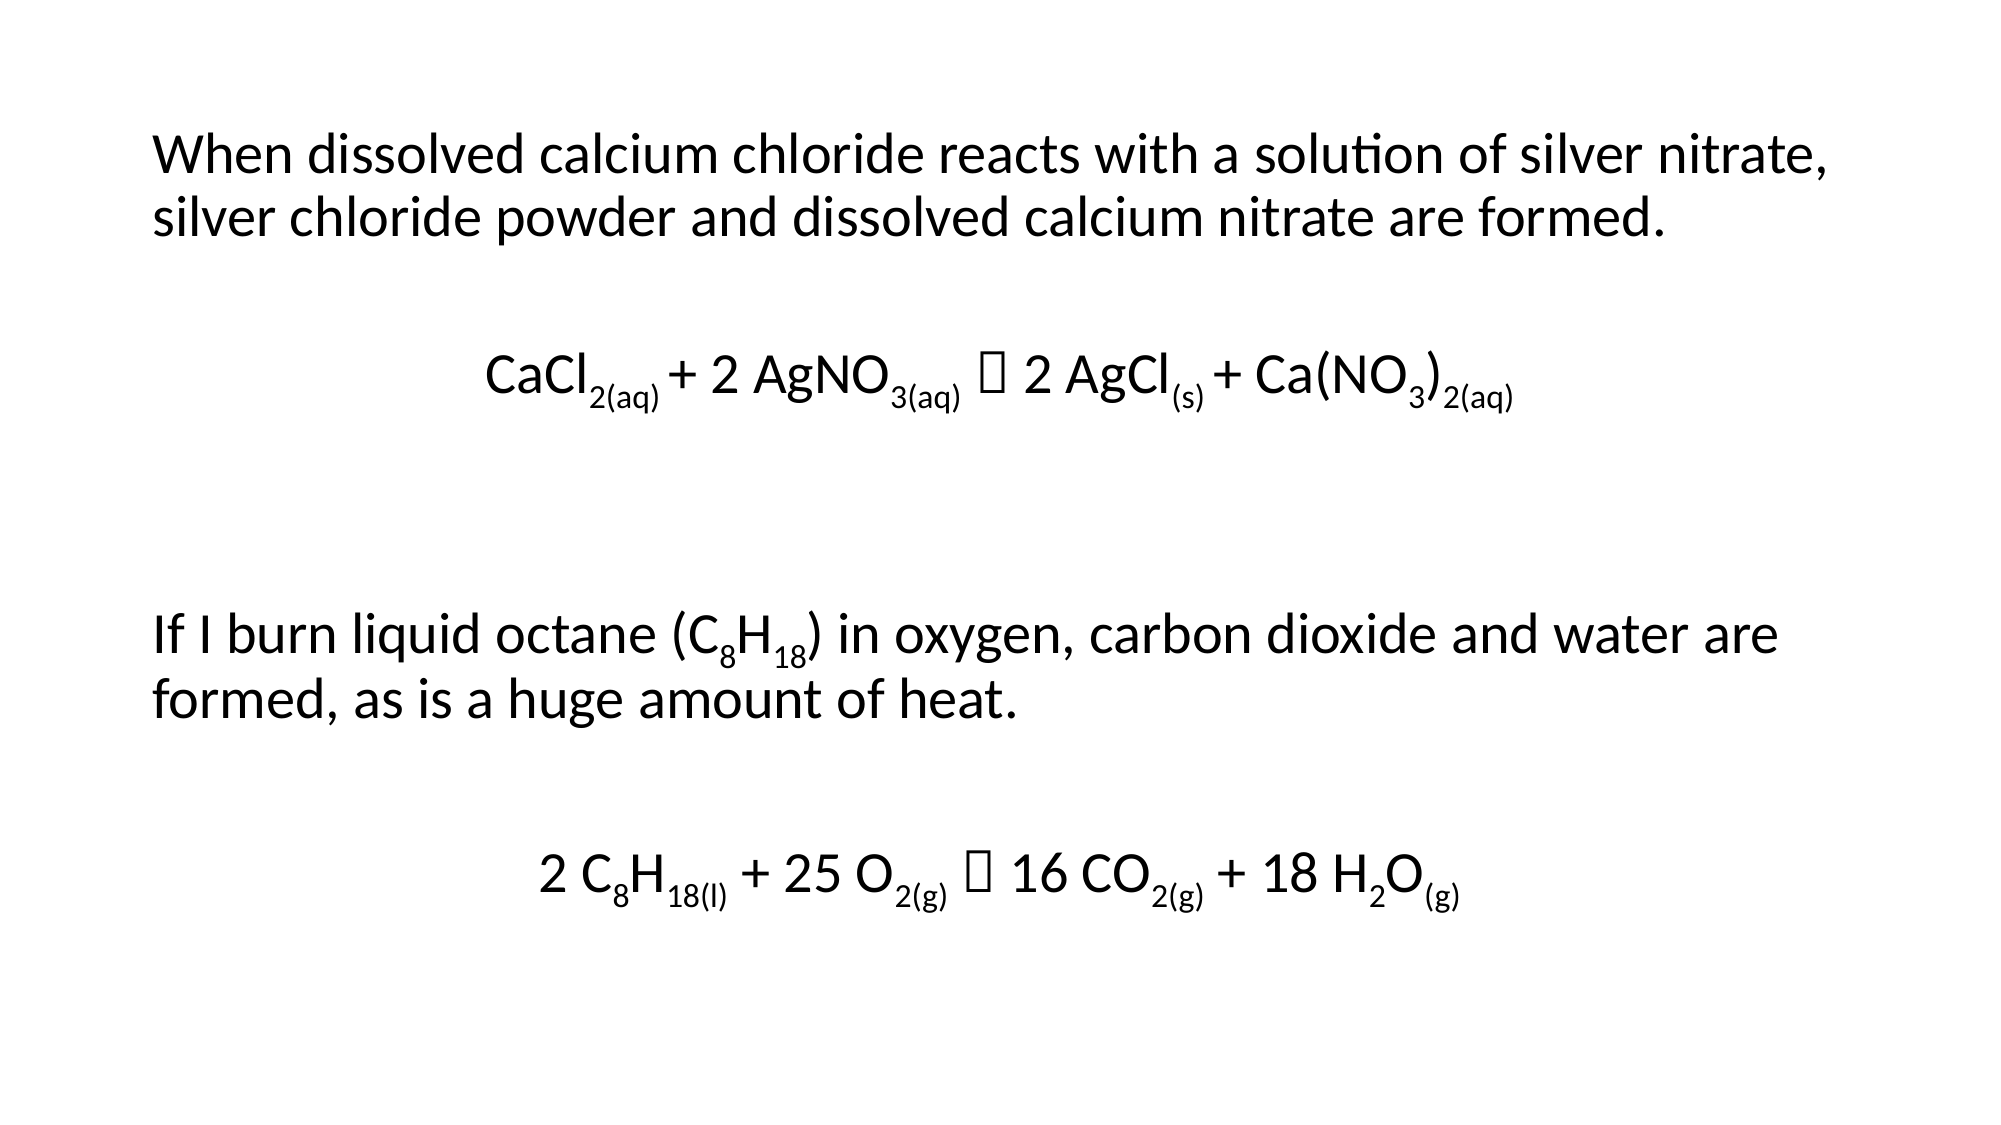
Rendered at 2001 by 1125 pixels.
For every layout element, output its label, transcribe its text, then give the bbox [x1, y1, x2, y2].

list When dissolved calcium chloride reacts with a solution of silver nitrate, silver chloride powder and dissolved calcium nitrate are formed. CaCl2(aq) + 2 AgNO3(aq)  2 AgCl(s) + Ca(NO3)2(aq) If I burn liquid octane (C8H18) in oxygen, carbon dioxide and water are formed, as is a huge amount of heat. 2 C8H18(l) + 25 O2(g)  16 CO2(g) + 18 H2O(g) [137, 116, 1863, 1014]
